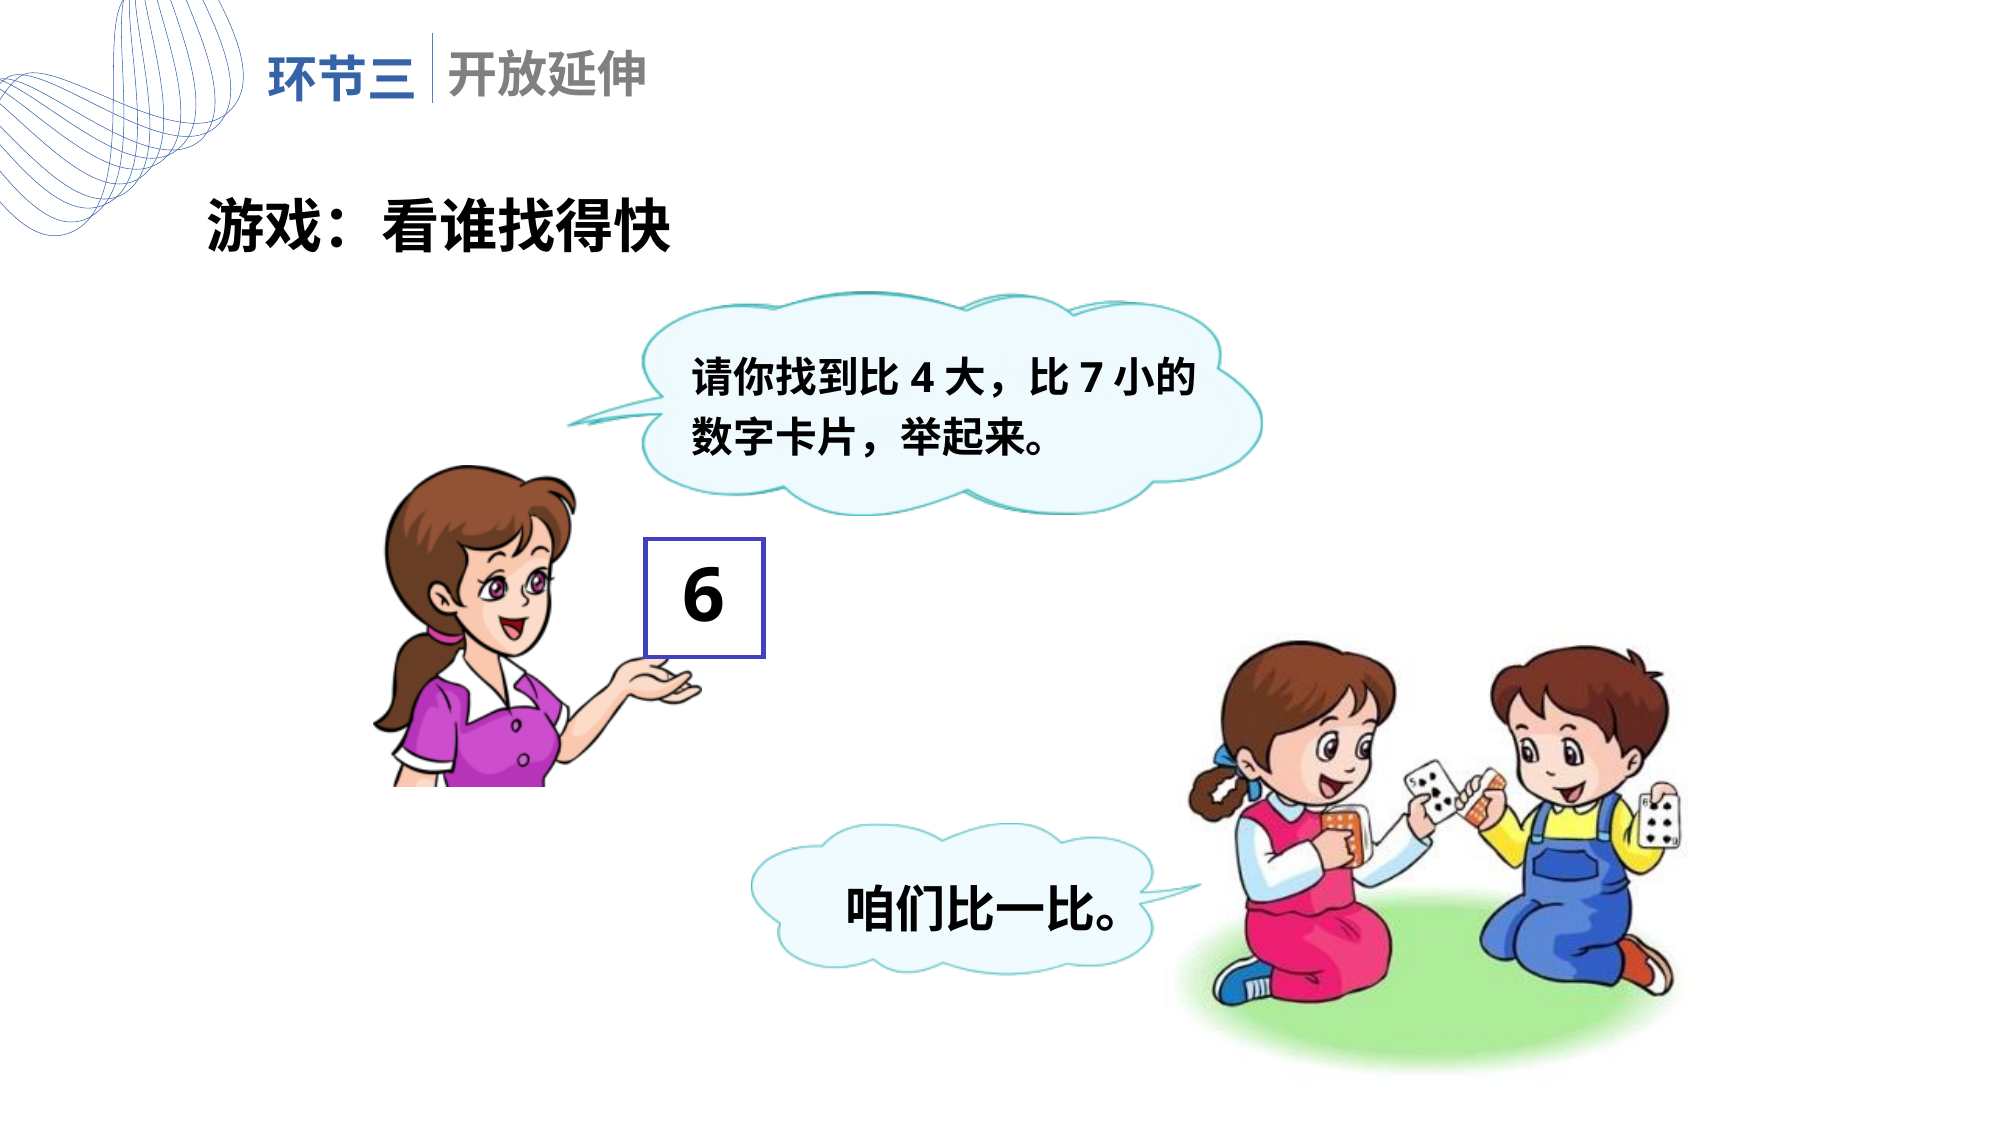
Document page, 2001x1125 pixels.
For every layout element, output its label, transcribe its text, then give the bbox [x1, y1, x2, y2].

picture [373, 465, 702, 787]
picture [751, 633, 1690, 1084]
text_box 6 [702, 538, 764, 657]
title 游戏：看谁找得快 [191, 115, 752, 334]
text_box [565, 291, 1263, 516]
